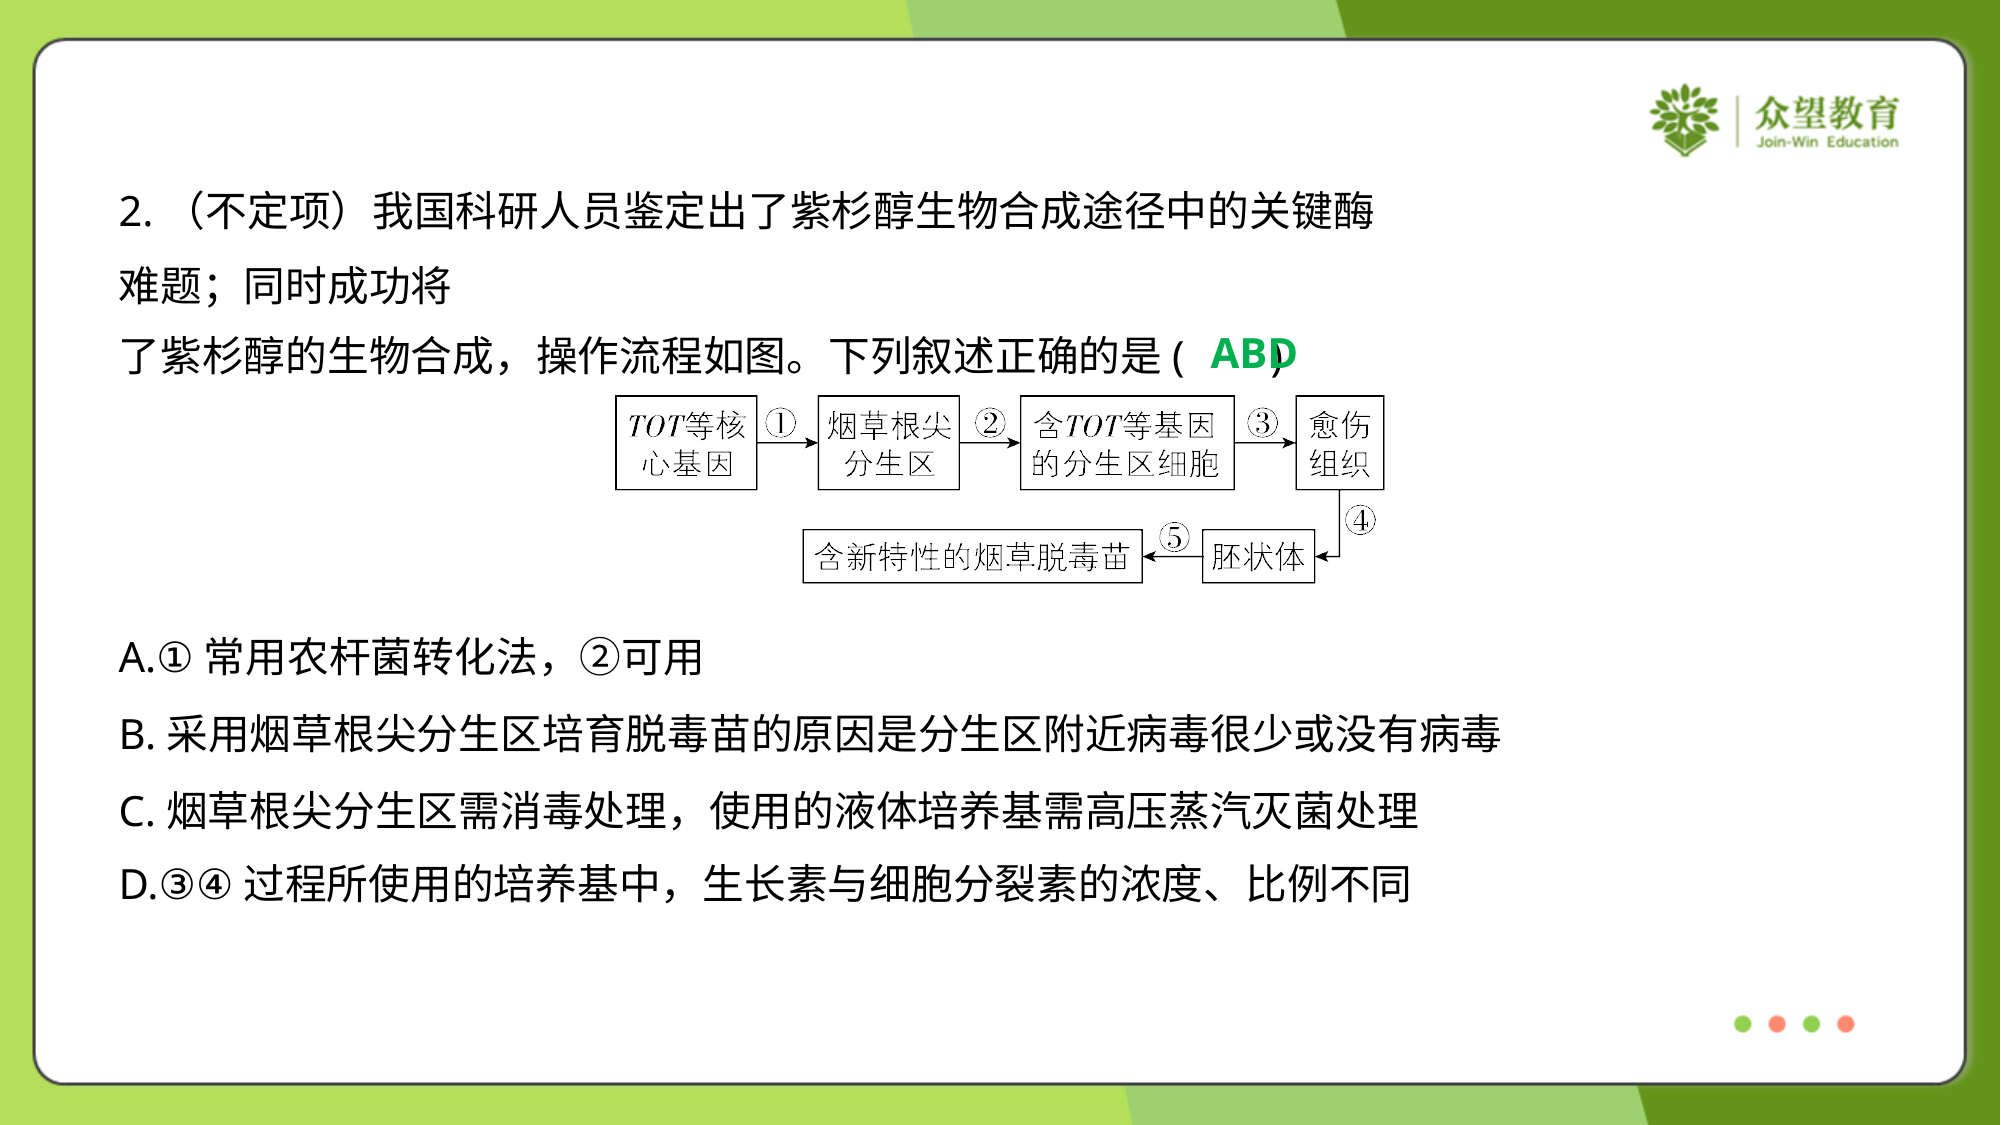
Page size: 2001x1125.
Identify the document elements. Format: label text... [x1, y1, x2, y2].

picture [0, 0, 2000, 1125]
text_box ABD [1192, 306, 1316, 371]
